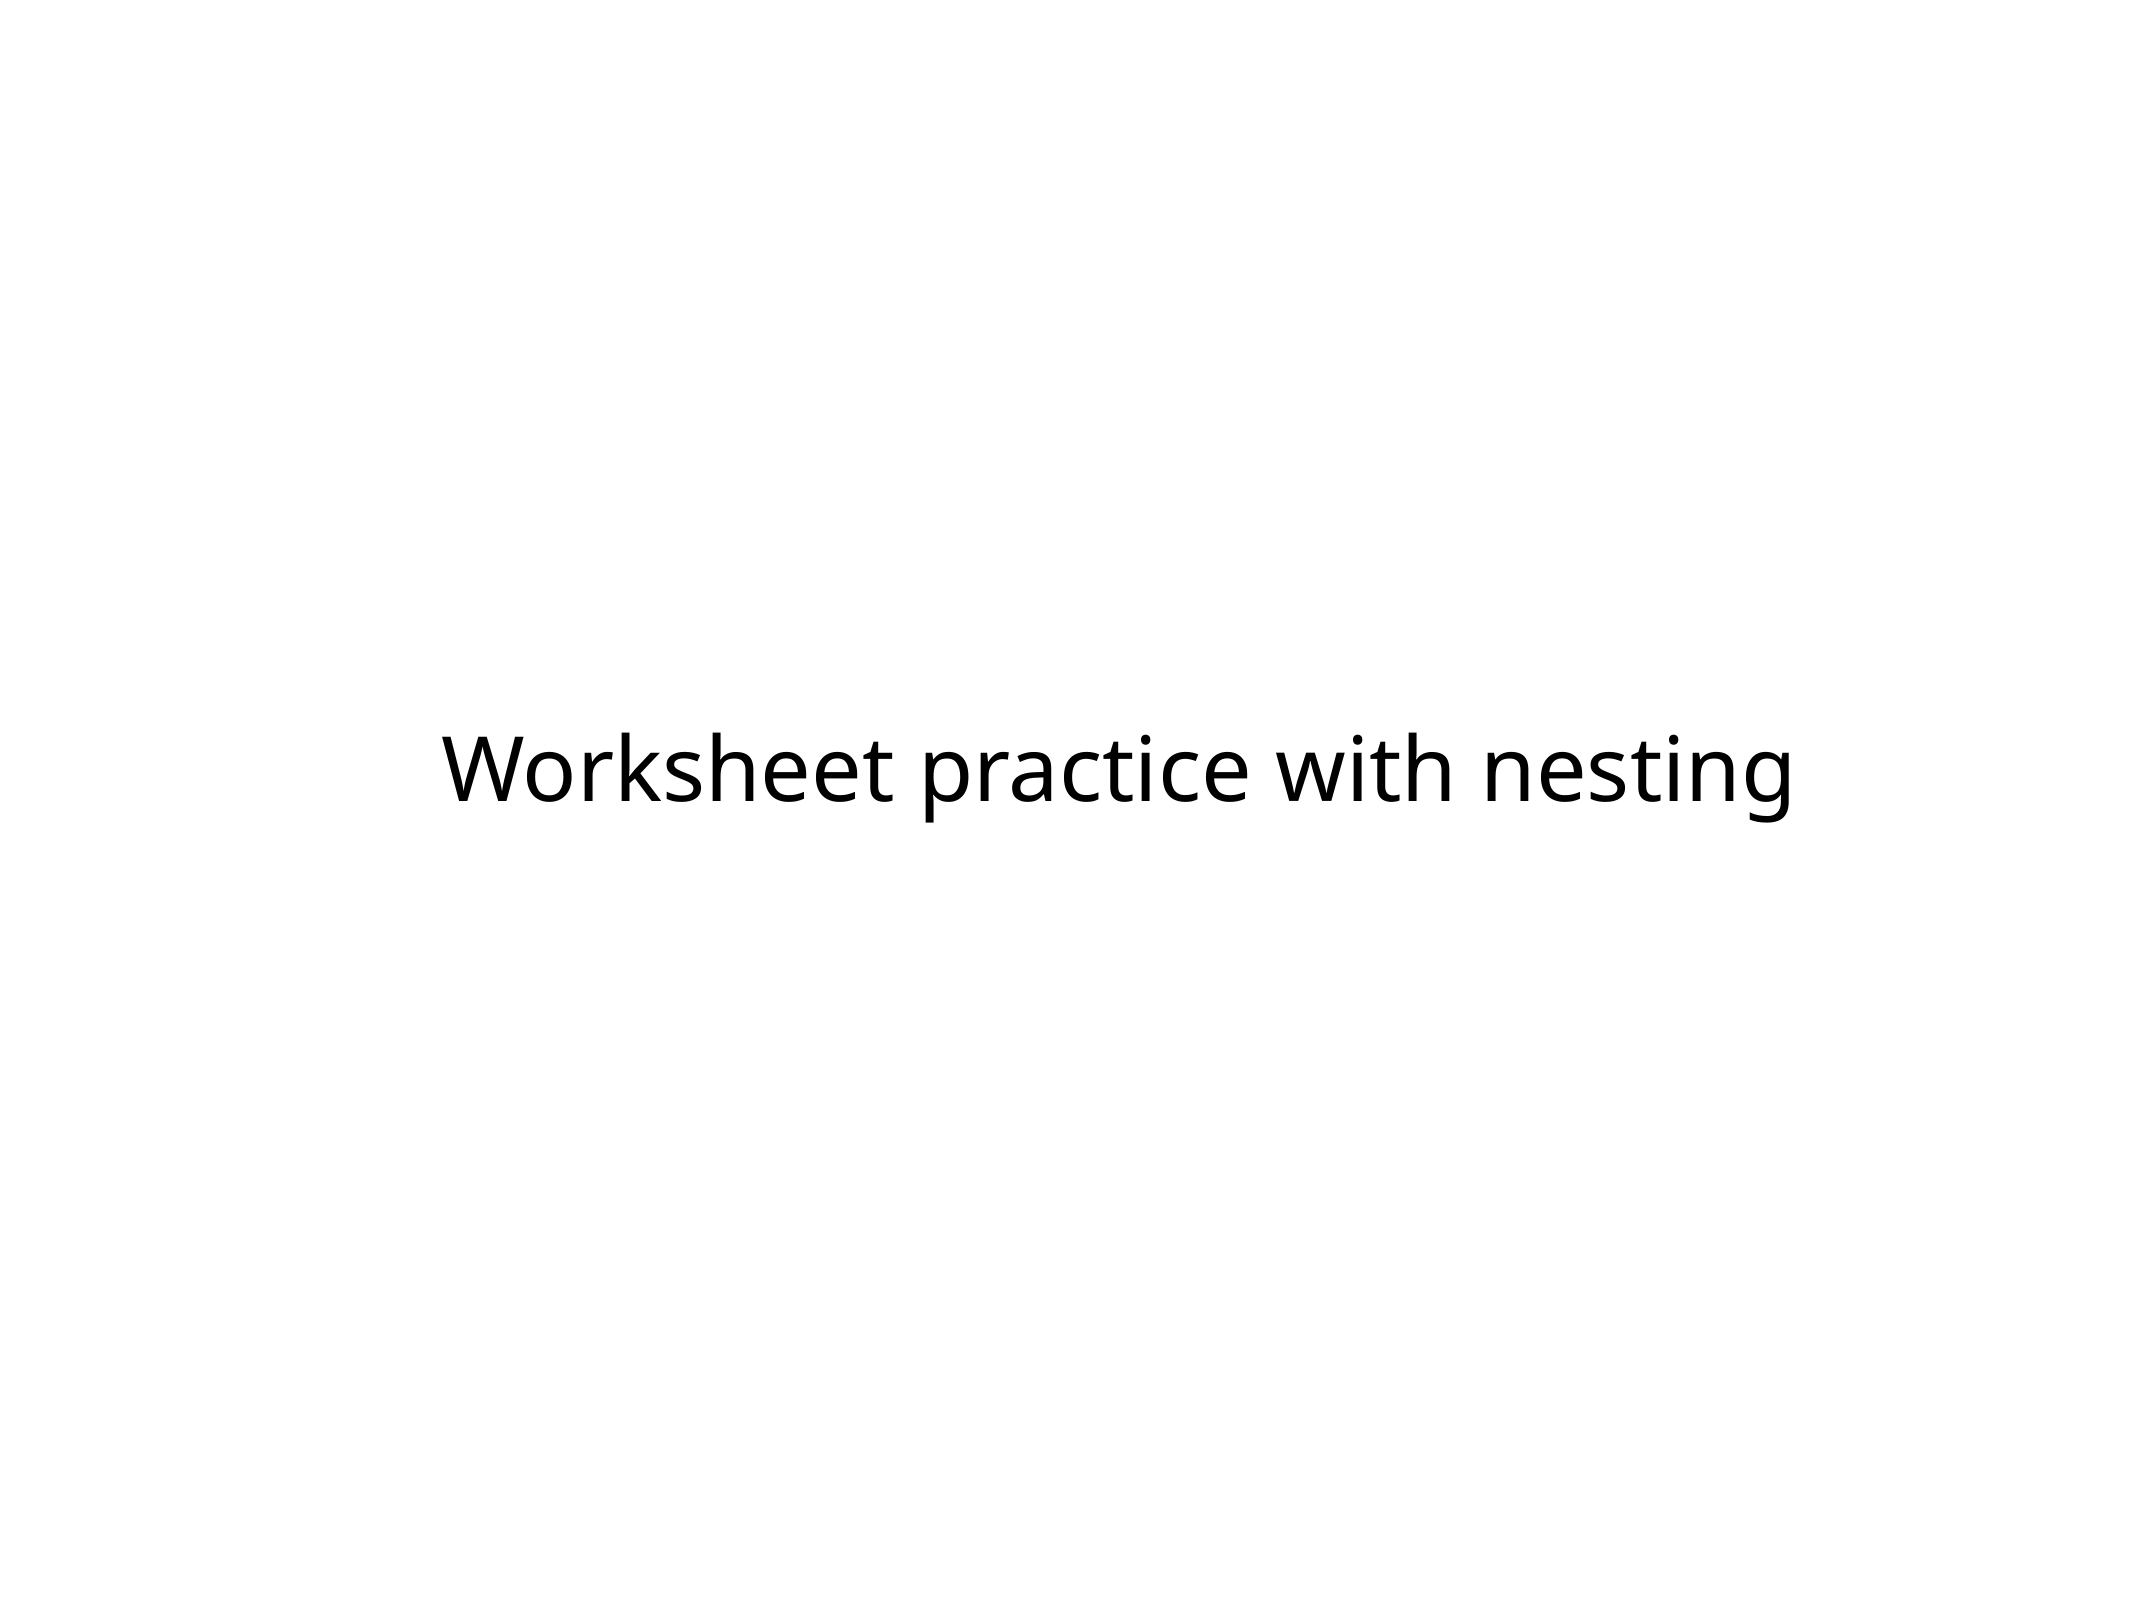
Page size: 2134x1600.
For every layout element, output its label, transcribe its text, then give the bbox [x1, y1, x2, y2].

title Worksheet practice with nesting [432, 691, 1816, 841]
